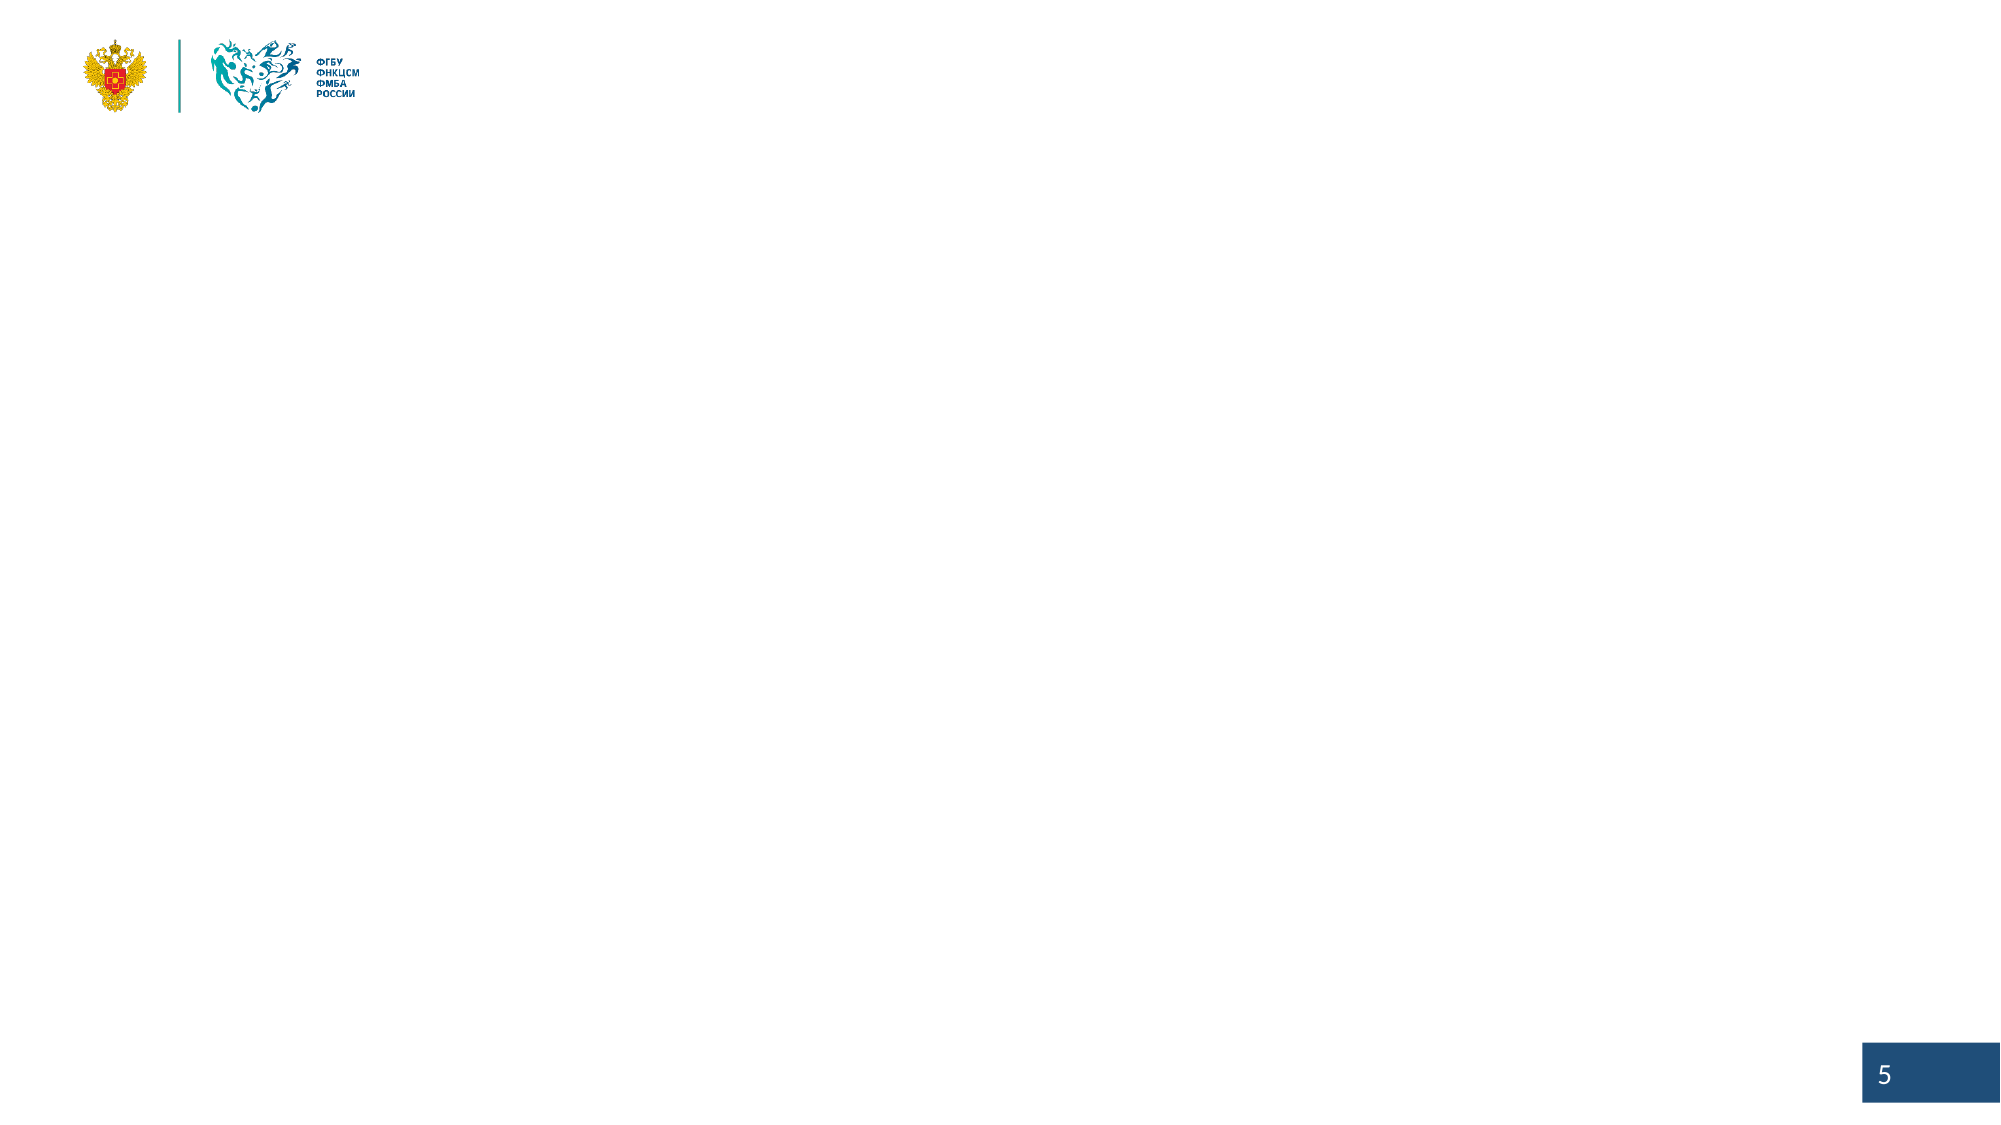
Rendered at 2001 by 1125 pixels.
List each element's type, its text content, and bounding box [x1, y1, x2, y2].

slide_number 5 [1862, 1042, 2000, 1103]
picture [83, 37, 359, 116]
